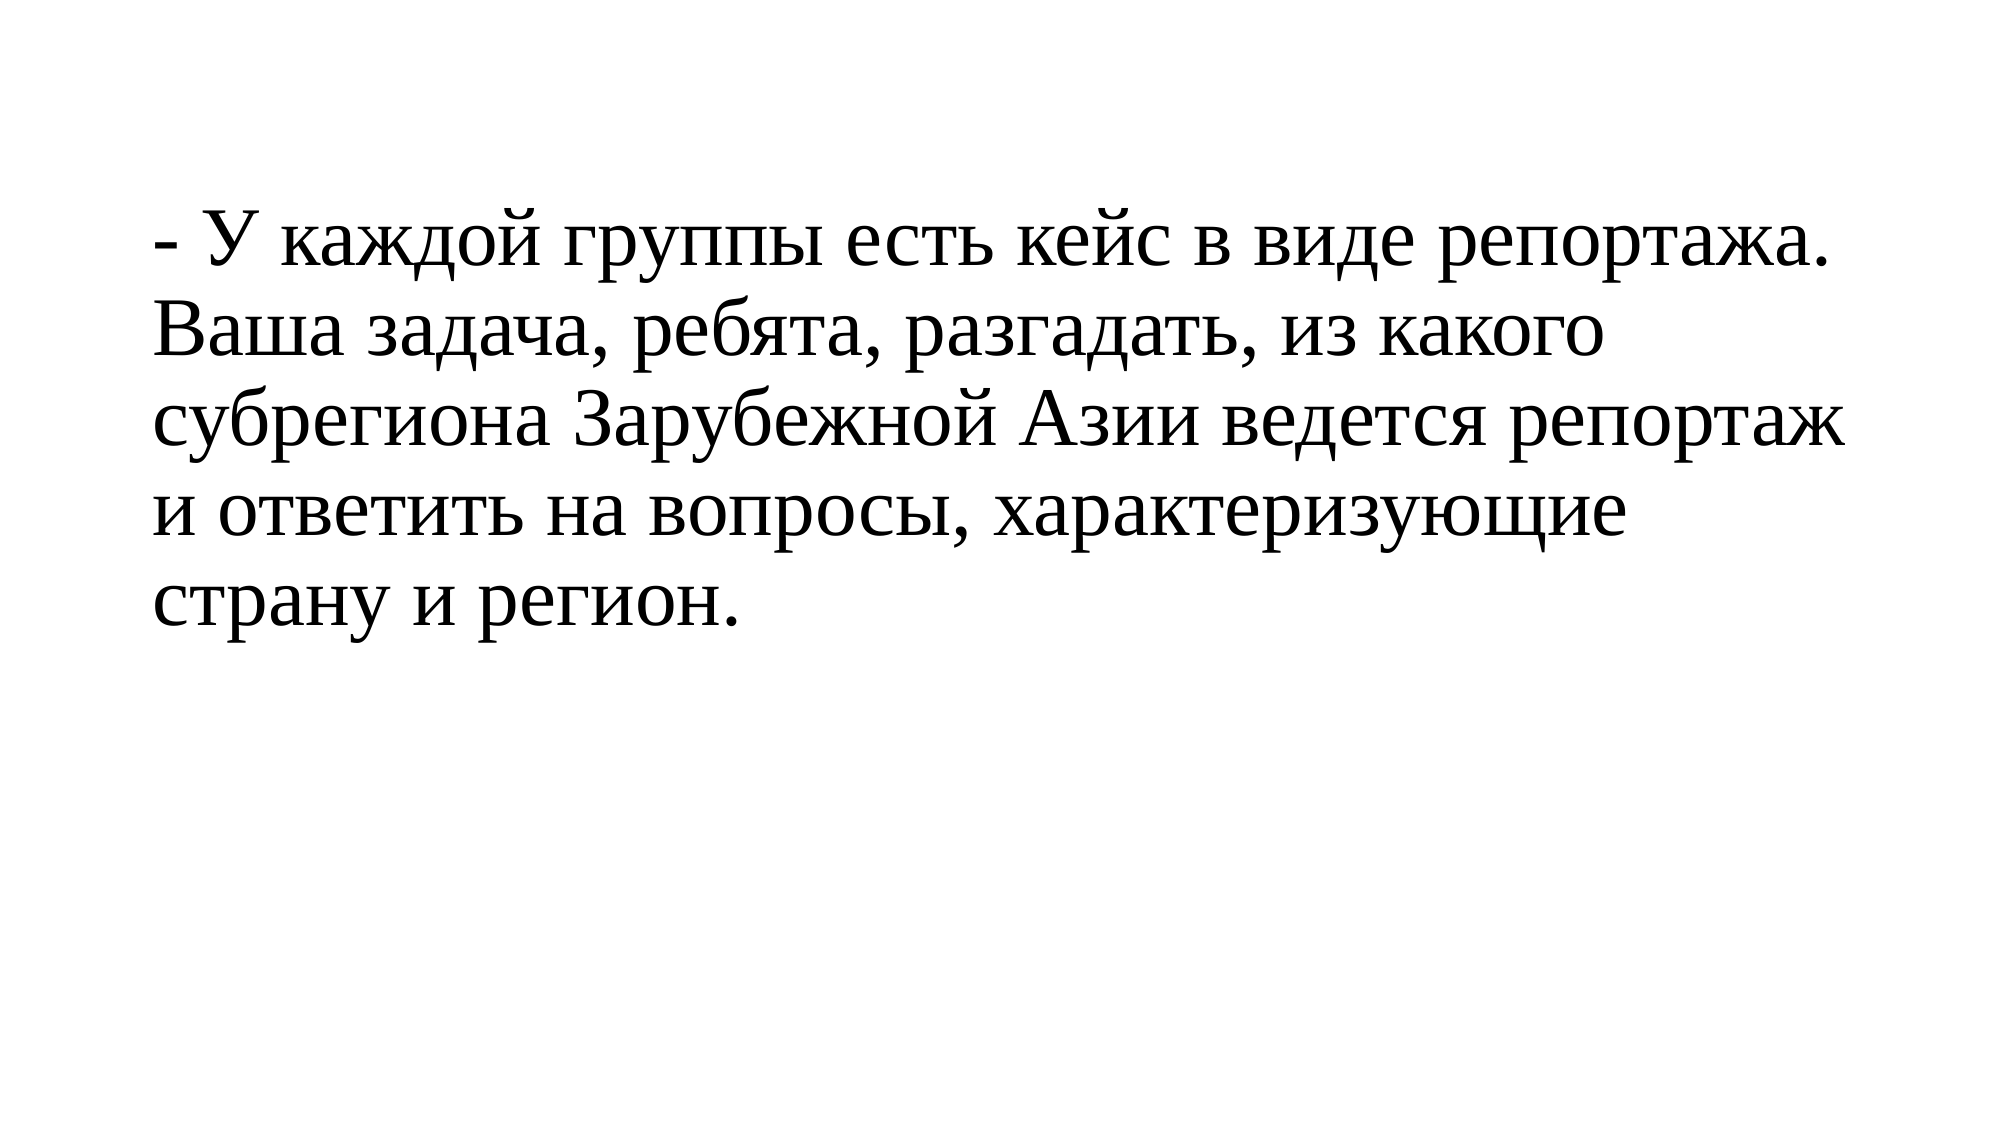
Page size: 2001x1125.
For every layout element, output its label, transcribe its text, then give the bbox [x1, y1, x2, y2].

list - У каждой группы есть кейс в виде репортажа. Ваша задача, ребята, разгадать, из какого субрегиона Зарубежной Азии ведется репортаж и ответить на вопросы, характеризующие страну и регион. [137, 65, 1863, 1014]
